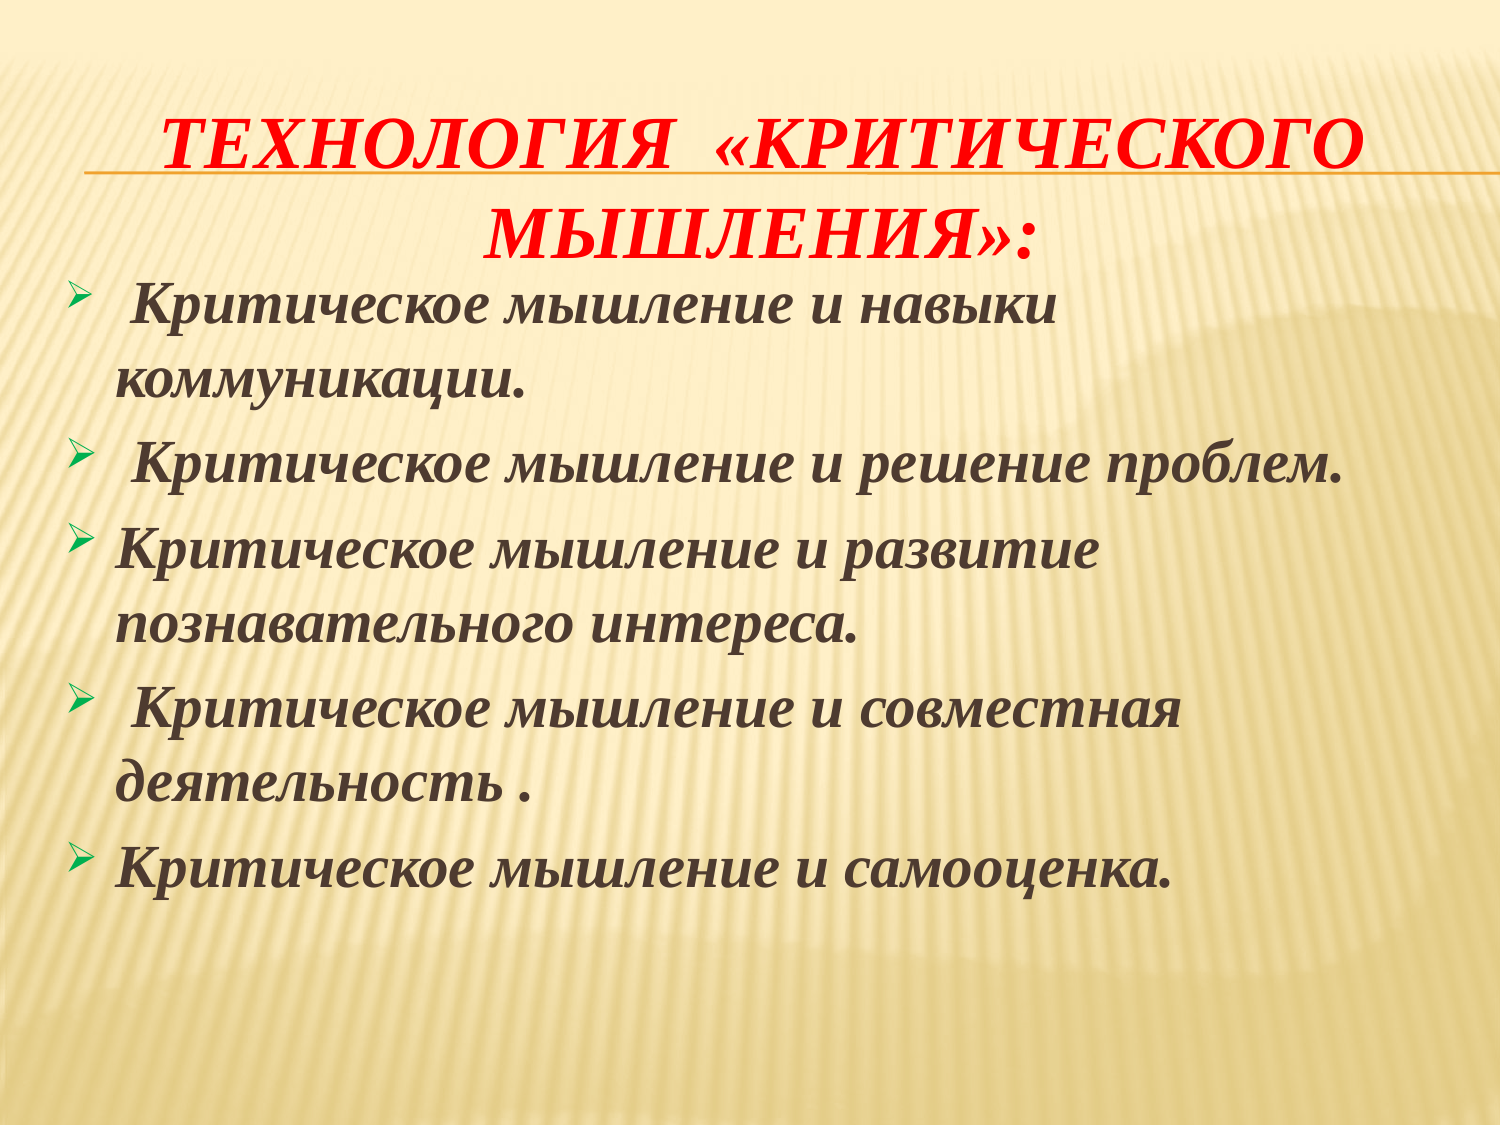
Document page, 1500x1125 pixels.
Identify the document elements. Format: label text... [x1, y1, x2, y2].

title Технология «Критического мышления»: [50, 75, 1475, 254]
list Критическое мышление и навыки коммуникации. Критическое мышление и решение проблем. Критическое мышление и развитие познавательного интереса. Критическое мышление и совместная деятельность . Критическое мышление и самооценка. [50, 254, 1475, 998]
